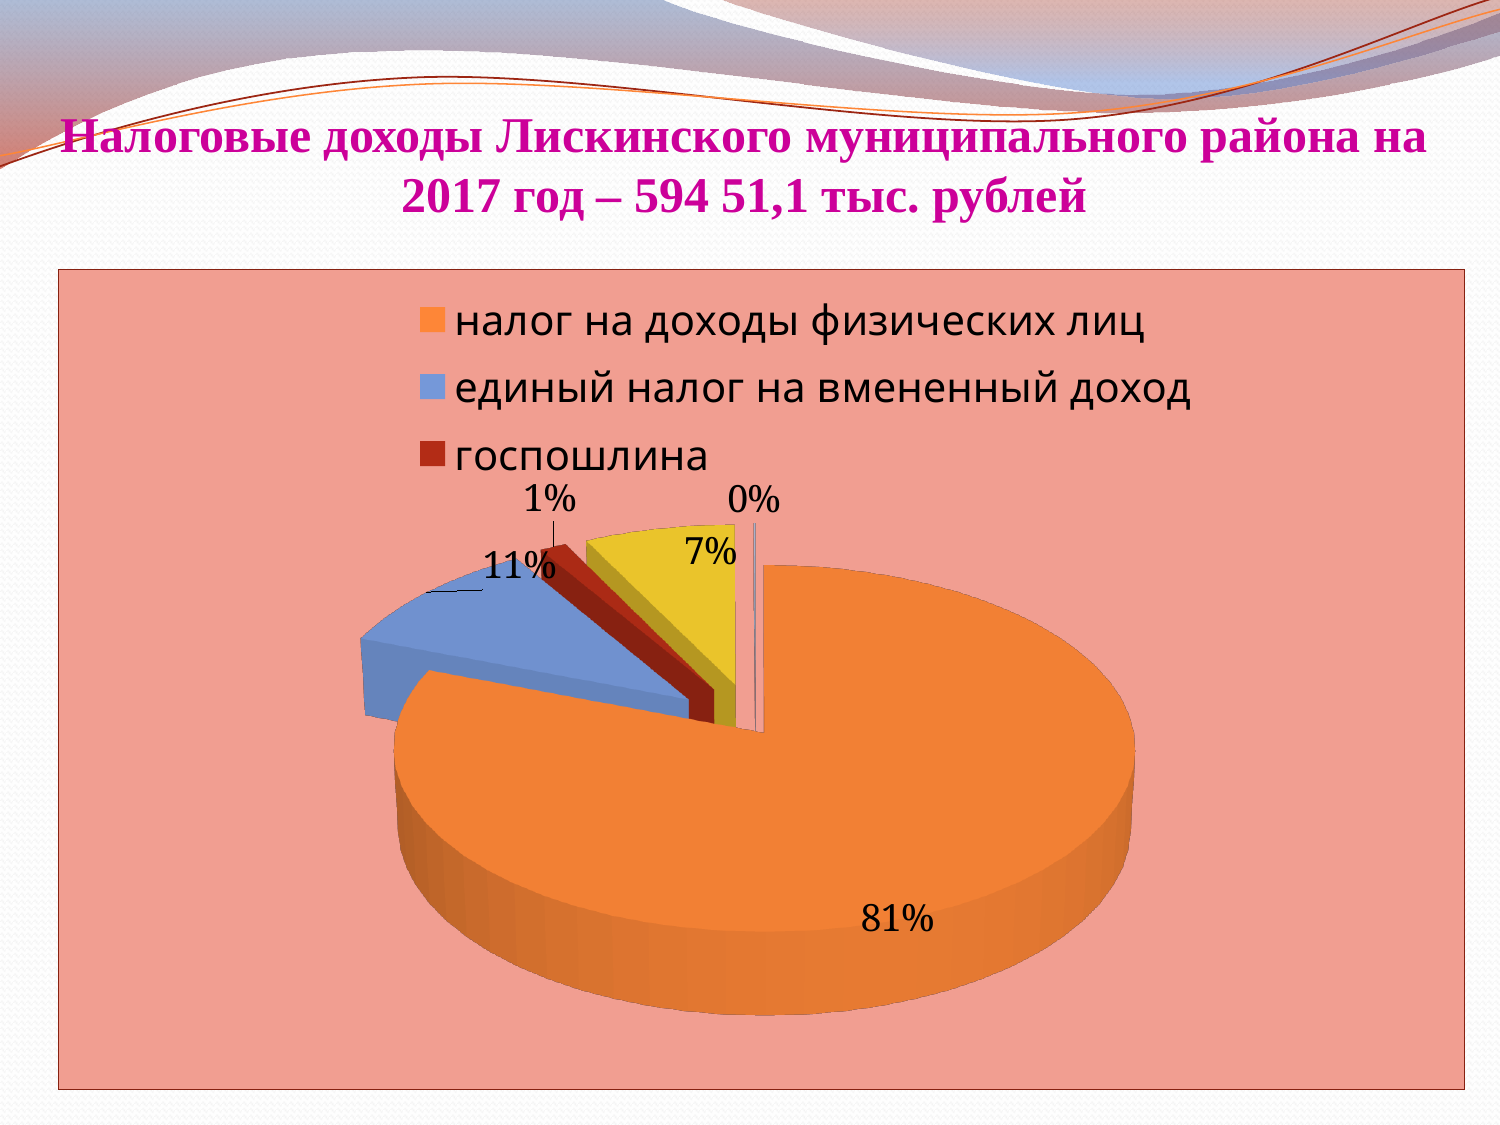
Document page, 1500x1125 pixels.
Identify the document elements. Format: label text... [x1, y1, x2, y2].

title Налоговые доходы Лискинского муниципального района на 2017 год – 594 51,1 тыс. рублей [58, 82, 1430, 223]
chart [58, 269, 1466, 1091]
